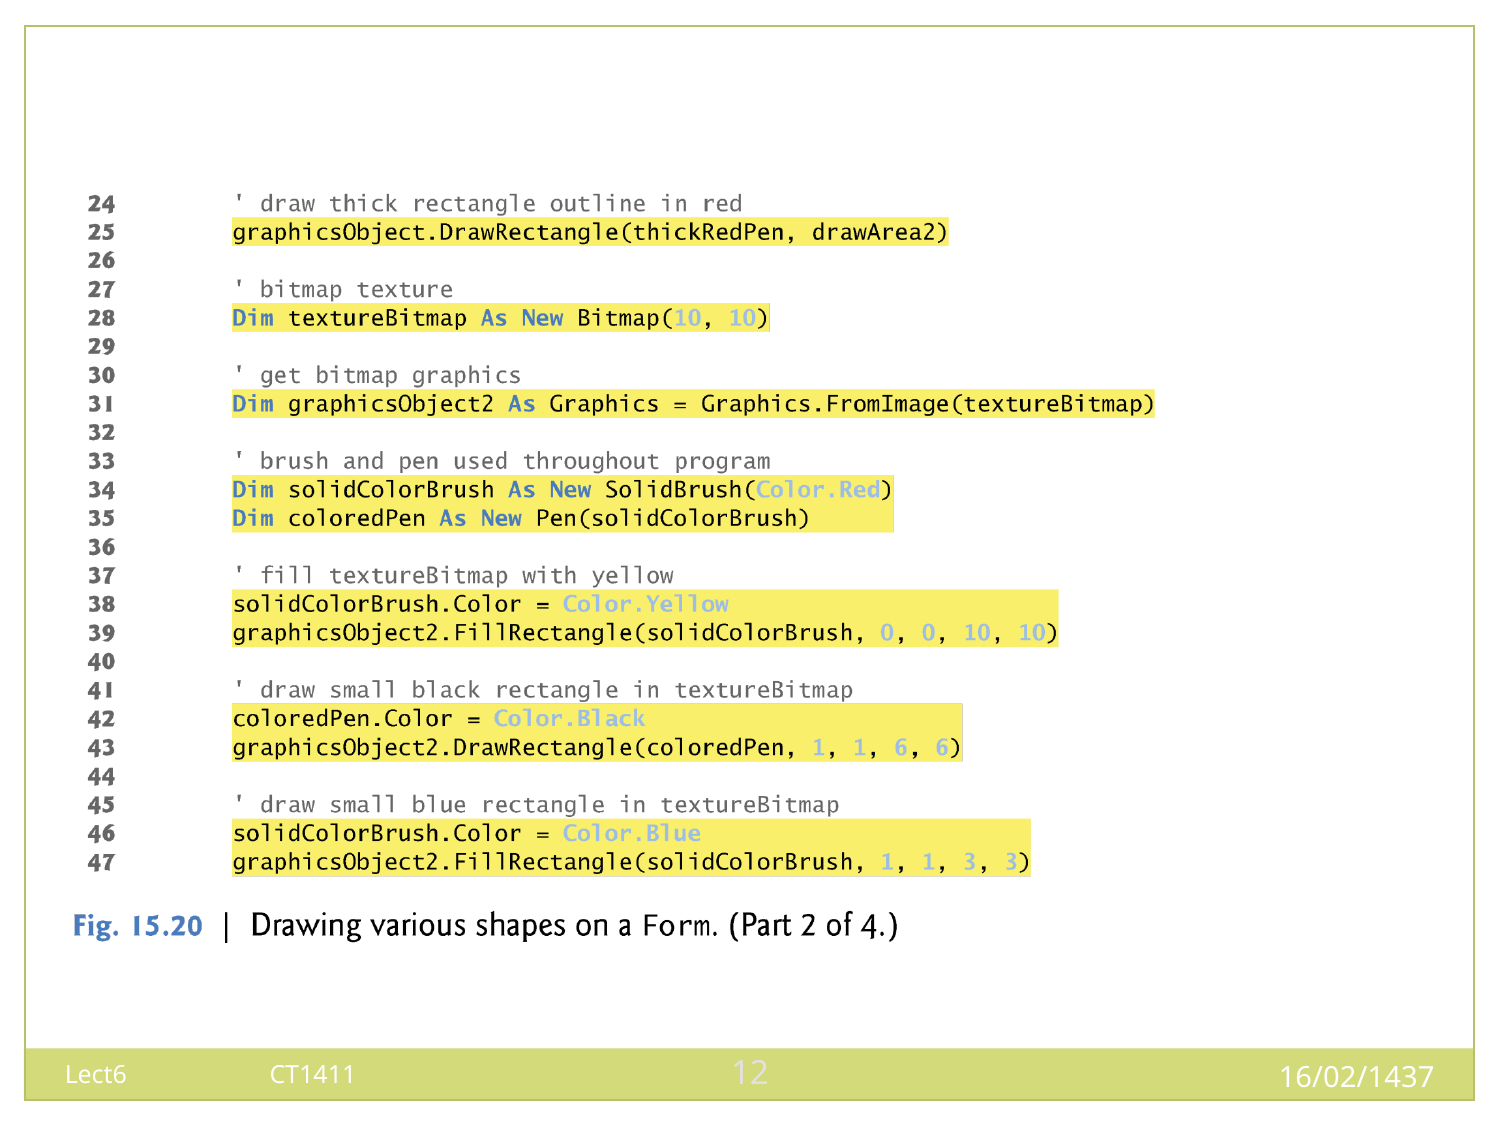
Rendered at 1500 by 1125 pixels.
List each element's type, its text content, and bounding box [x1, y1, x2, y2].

picture [0, 106, 1500, 1018]
footer Lect6 CT1411 [50, 1051, 638, 1112]
slide_number 12 [699, 1037, 800, 1110]
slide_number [950, 1050, 1450, 1111]
